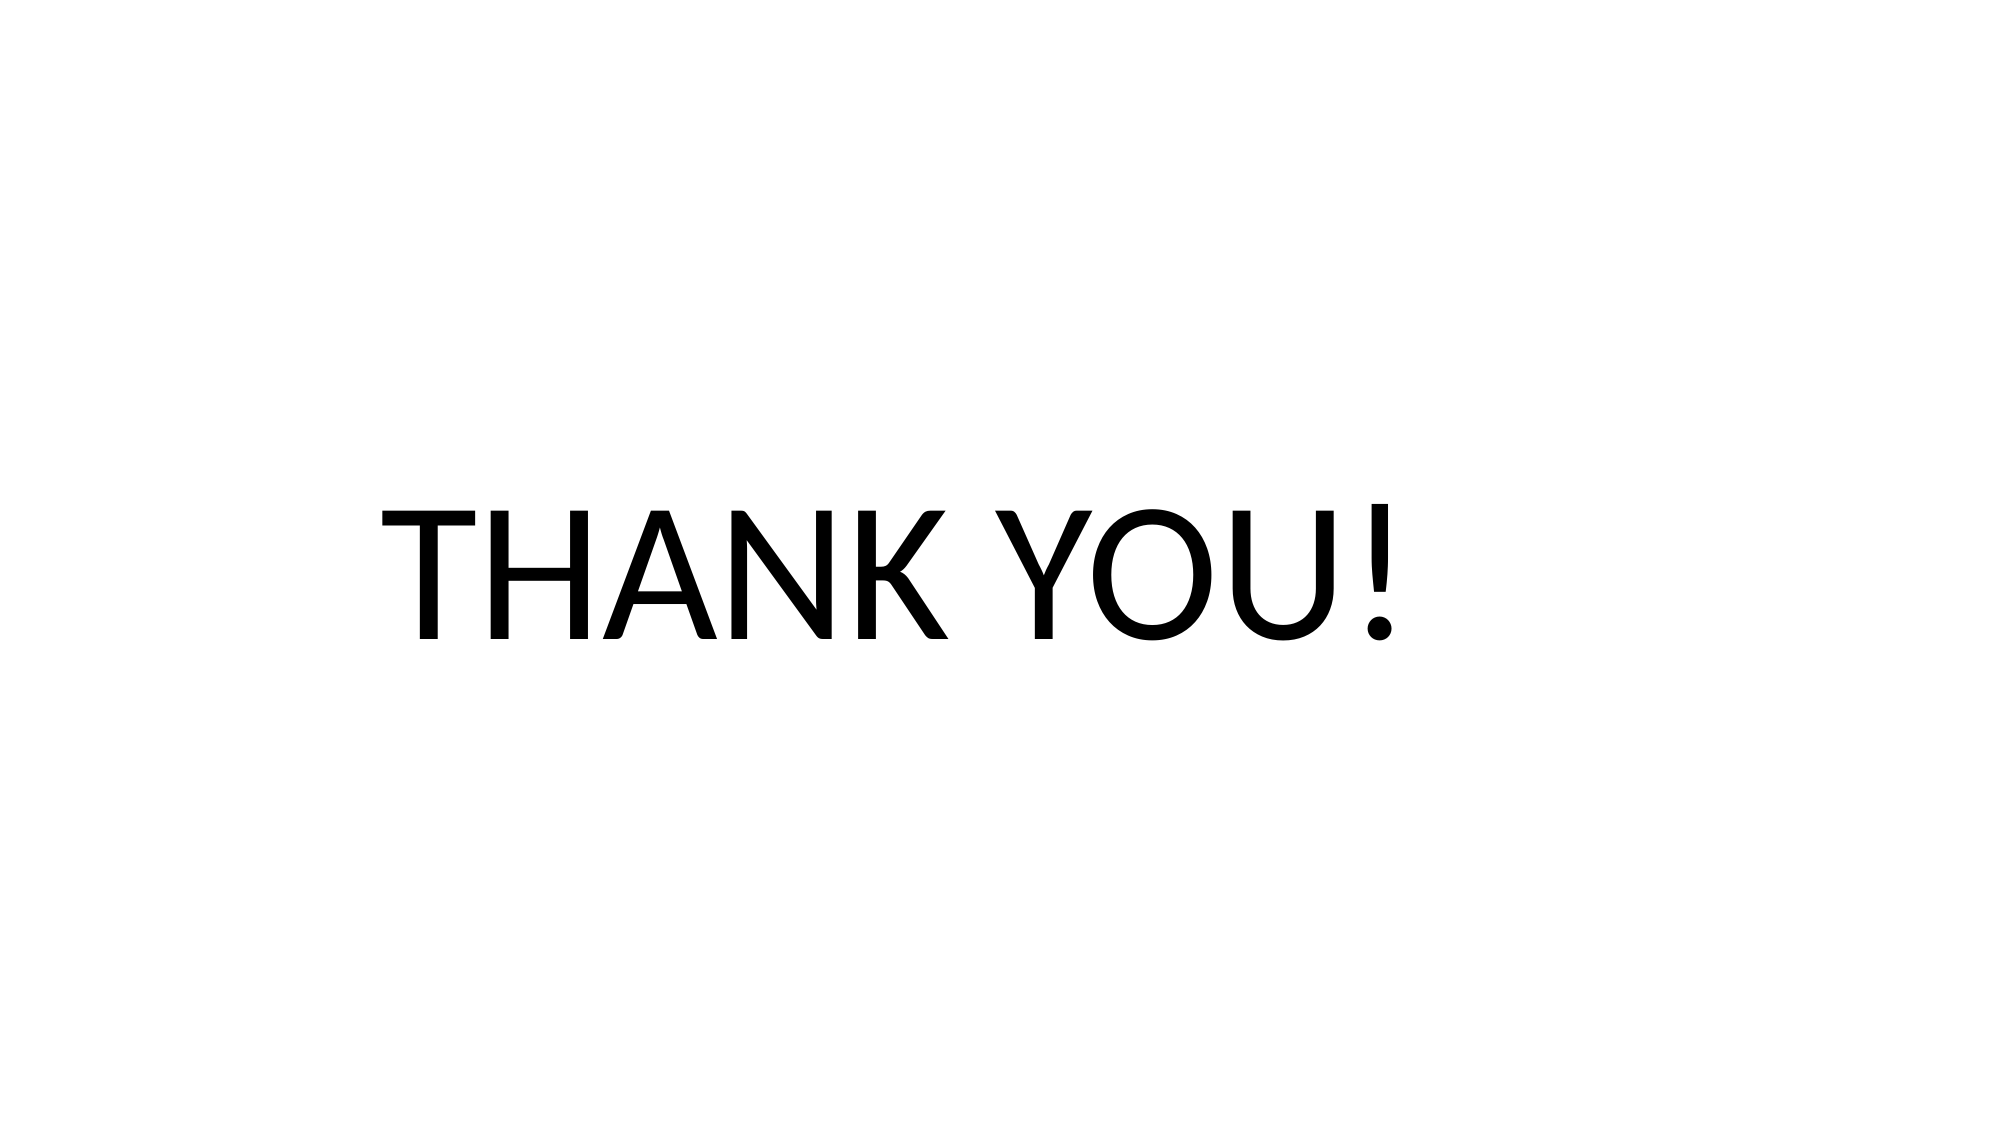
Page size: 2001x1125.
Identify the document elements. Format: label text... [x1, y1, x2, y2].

list THANK YOU! [320, 198, 1468, 913]
